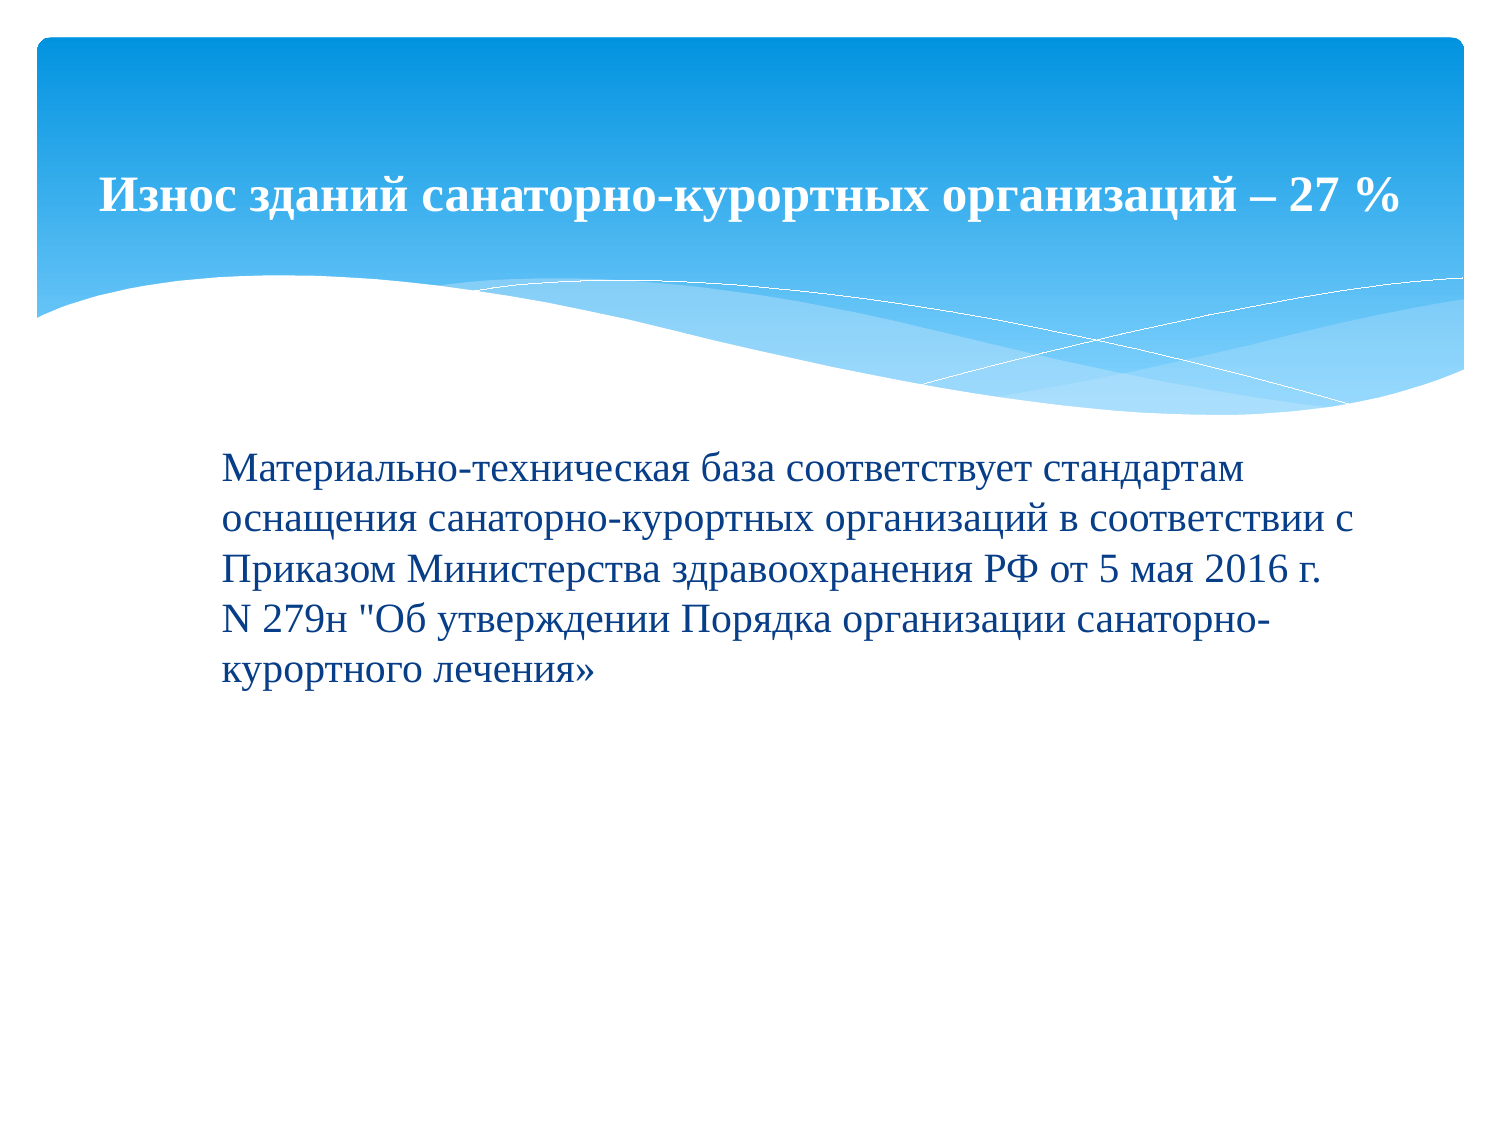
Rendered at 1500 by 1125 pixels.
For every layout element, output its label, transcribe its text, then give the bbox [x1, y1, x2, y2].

title Износ зданий санаторно-курортных организаций – 27 % [76, 125, 1427, 331]
list Материально-техническая база соответствует стандартам оснащения санаторно-курортных организаций в соответствии с Приказом Министерства здравоохранения РФ от 5 мая 2016 г. N 279н "Об утверждении Порядка организации санаторно-курортного лечения» [206, 432, 1422, 999]
